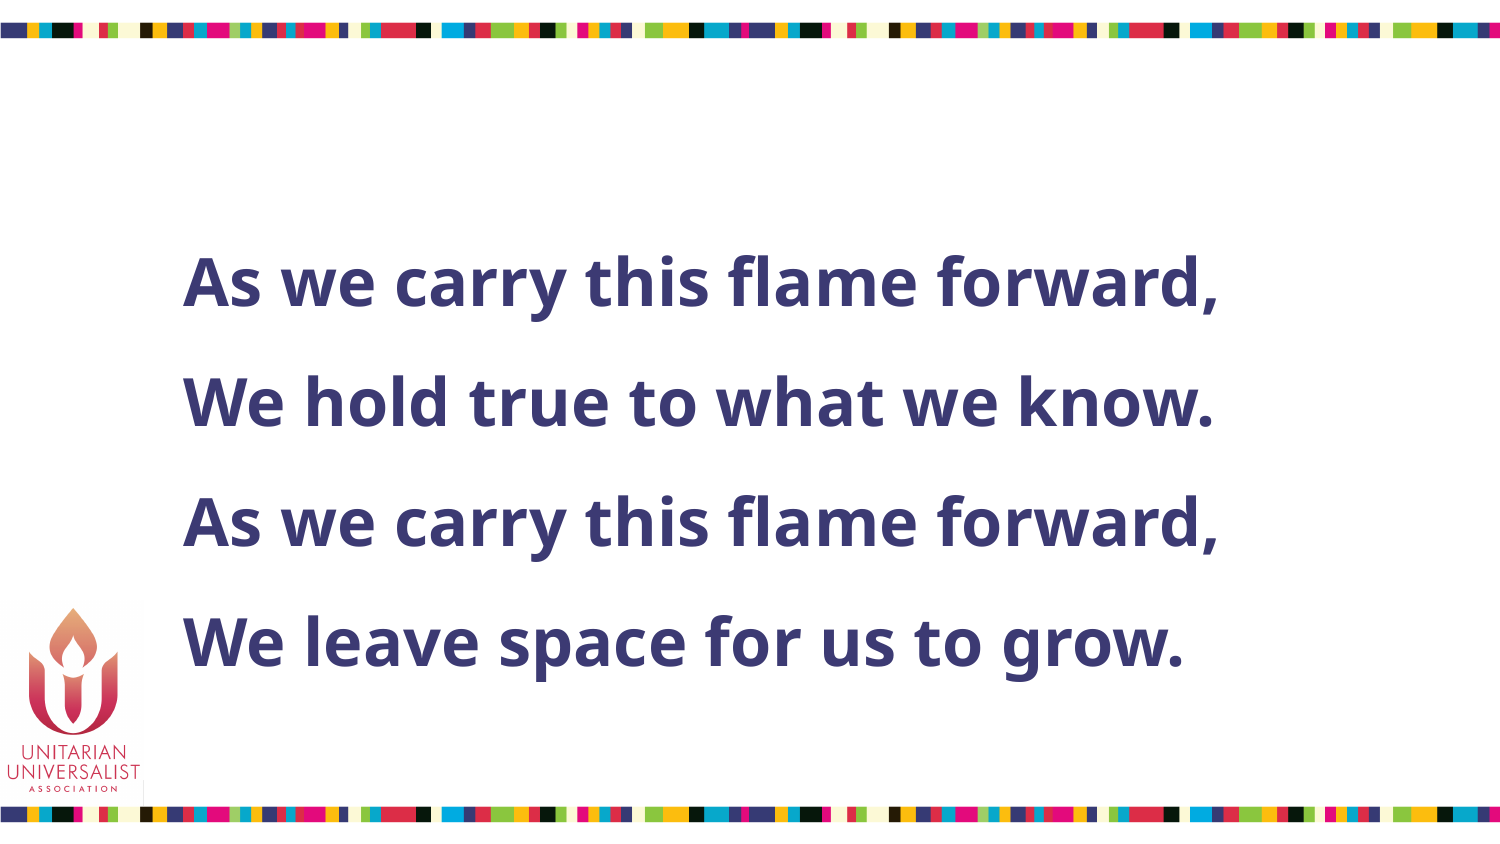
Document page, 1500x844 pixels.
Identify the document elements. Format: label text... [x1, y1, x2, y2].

picture [0, 600, 1500, 824]
picture [0, 22, 1500, 40]
text_box As we carry this flame forward, We hold true to what we know. As we carry this flame forward, We leave space for us to grow. [168, 184, 1421, 695]
